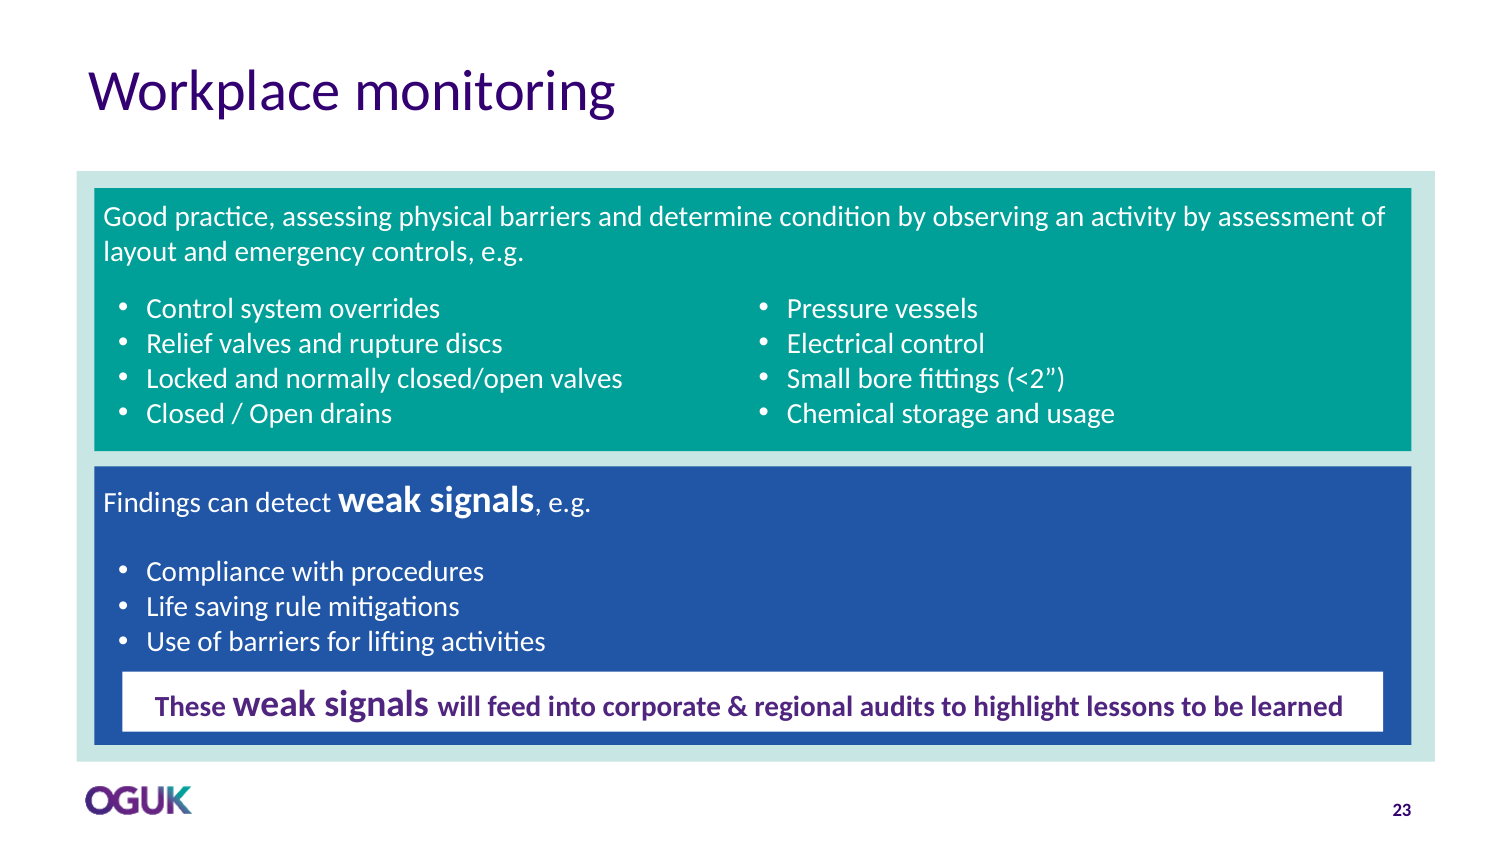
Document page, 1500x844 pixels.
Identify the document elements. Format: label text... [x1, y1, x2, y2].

text_box Compliance with procedures Life saving rule mitigations Use of barriers for lifting activities [108, 543, 1392, 673]
text_box [76, 170, 1436, 763]
text_box Findings can detect weak signals, e.g. [93, 465, 1412, 746]
text_box Control system overrides Relief valves and rupture discs Locked and normally closed/open valves Closed / Open drains [108, 279, 749, 439]
slide_number 23 [1352, 800, 1412, 818]
text_box These weak signals will feed into corporate & regional audits to highlight lessons to be learned [121, 670, 1384, 733]
text_box Good practice, assessing physical barriers and determine condition by observing an activity by assessment of layout and emergency controls, e.g. [93, 187, 1412, 452]
title Workplace monitoring [88, 38, 1412, 145]
text_box Pressure vessels Electrical control Small bore fittings (<2”) Chemical storage and usage [749, 279, 1392, 439]
picture [76, 778, 200, 822]
